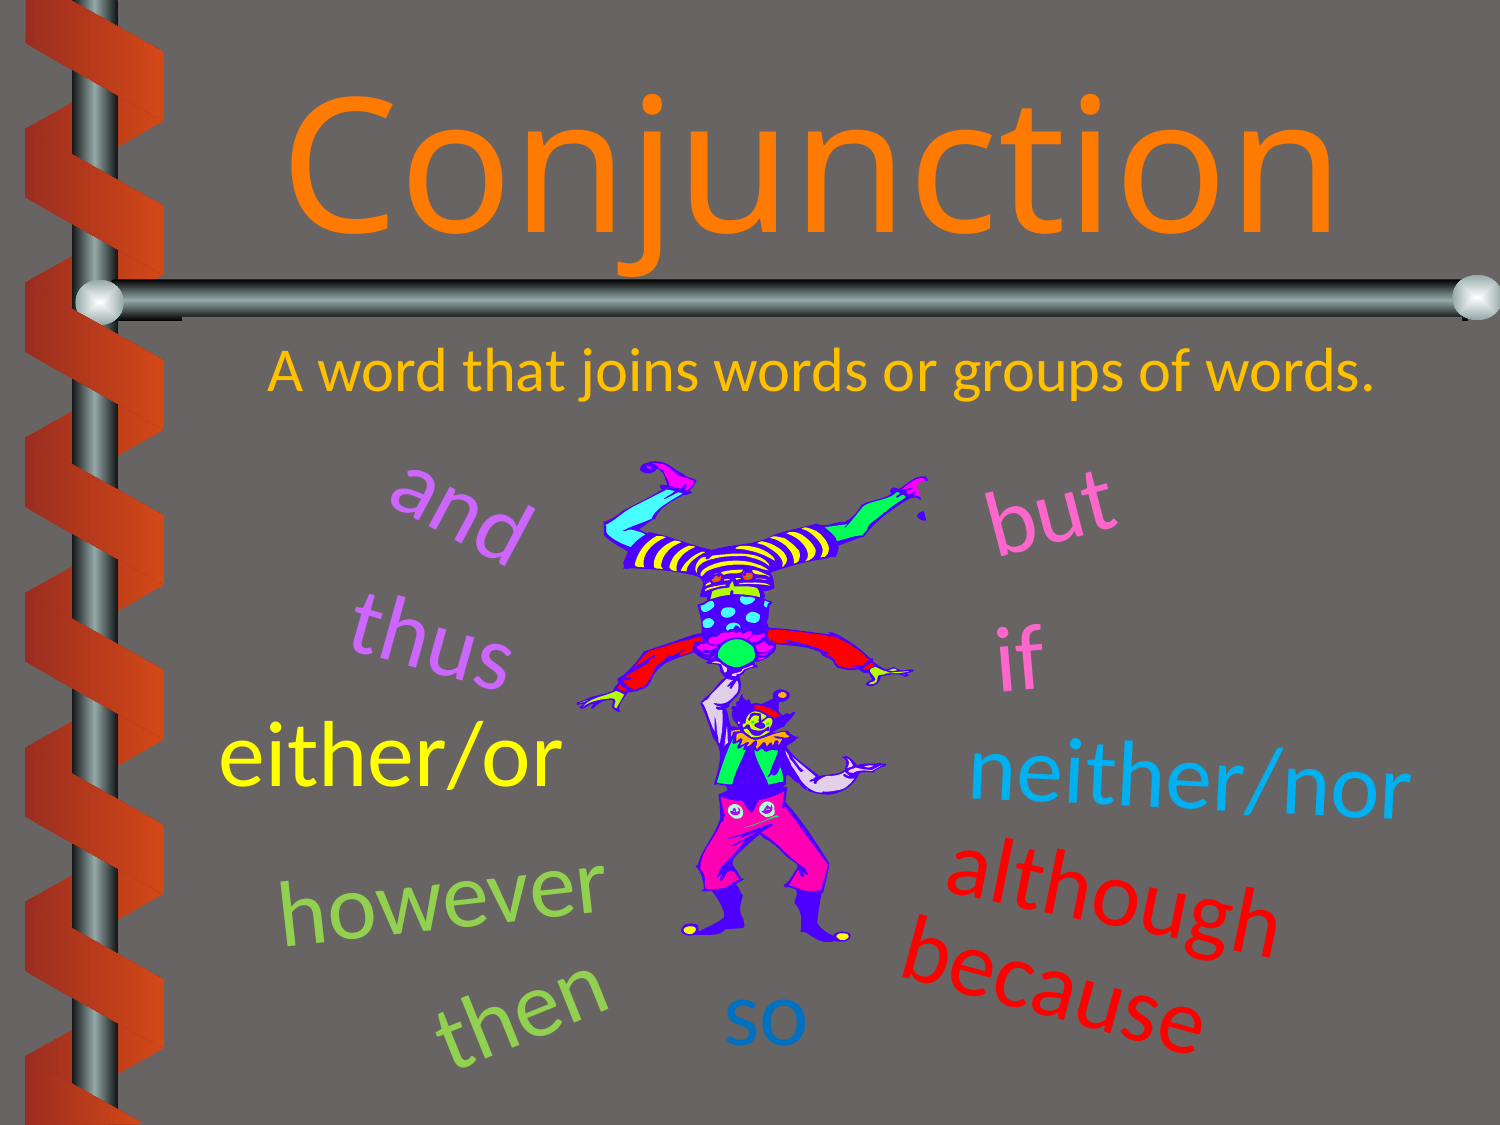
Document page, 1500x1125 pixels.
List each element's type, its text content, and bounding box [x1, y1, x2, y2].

picture [576, 460, 944, 943]
text_box A word that joins words or groups of words. [182, 316, 1463, 416]
text_box either/or [176, 676, 571, 821]
text_box because [924, 912, 1189, 1066]
text_box and [365, 406, 566, 584]
text_box Conjunction [265, 37, 1360, 278]
text_box neither/nor [947, 705, 1447, 844]
text_box but [947, 422, 1180, 589]
text_box then [402, 925, 634, 1095]
text_box so [691, 961, 842, 1055]
text_box if [947, 591, 1103, 714]
text_box however [334, 826, 550, 957]
text_box although [947, 798, 1358, 990]
text_box thus [341, 547, 527, 722]
